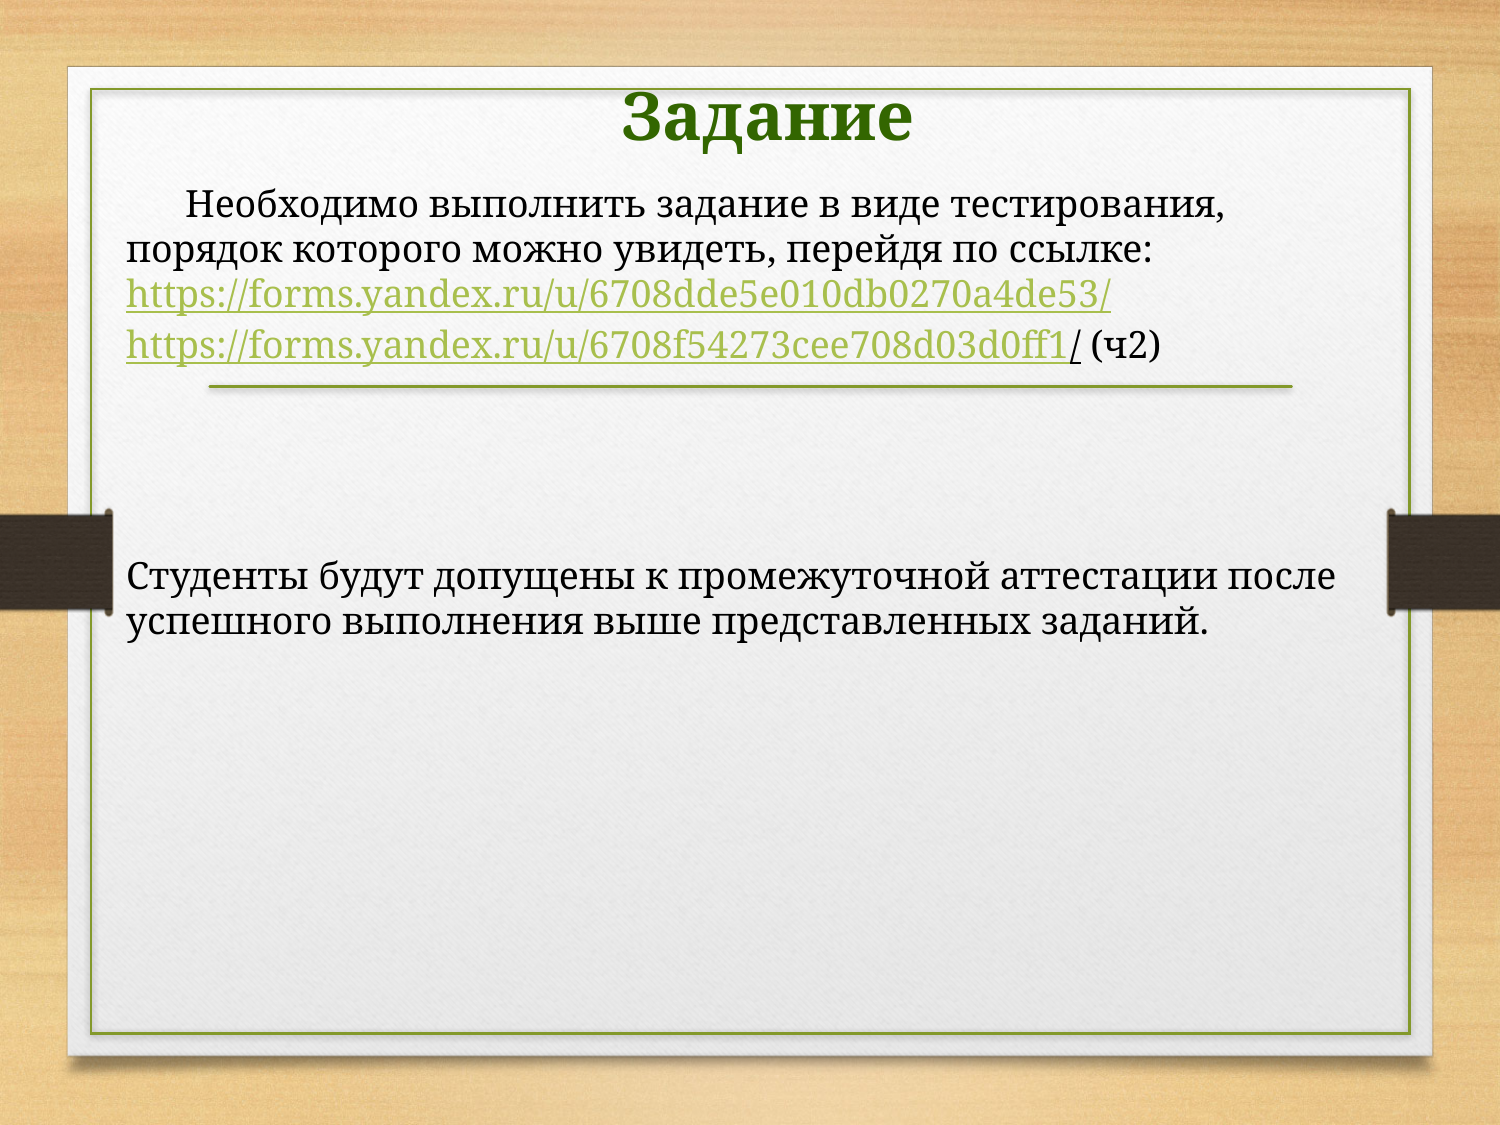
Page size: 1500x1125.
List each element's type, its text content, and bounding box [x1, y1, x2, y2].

picture [0, 0, 1500, 1125]
text_box Необходимо выполнить задание в виде тестирования, порядок которого можно увидеть, перейдя по ссылке: https://forms.yandex.ru/u/6708dde5e010db0270a4de53/ https://forms.yandex.ru/u/6708f54273cee708d03d0ff1/ (ч2) Студенты будут допущены к промежуточной аттестации после успешного выполнения выше представленных заданий. [111, 172, 1396, 695]
text_box Задание [111, 53, 1425, 173]
